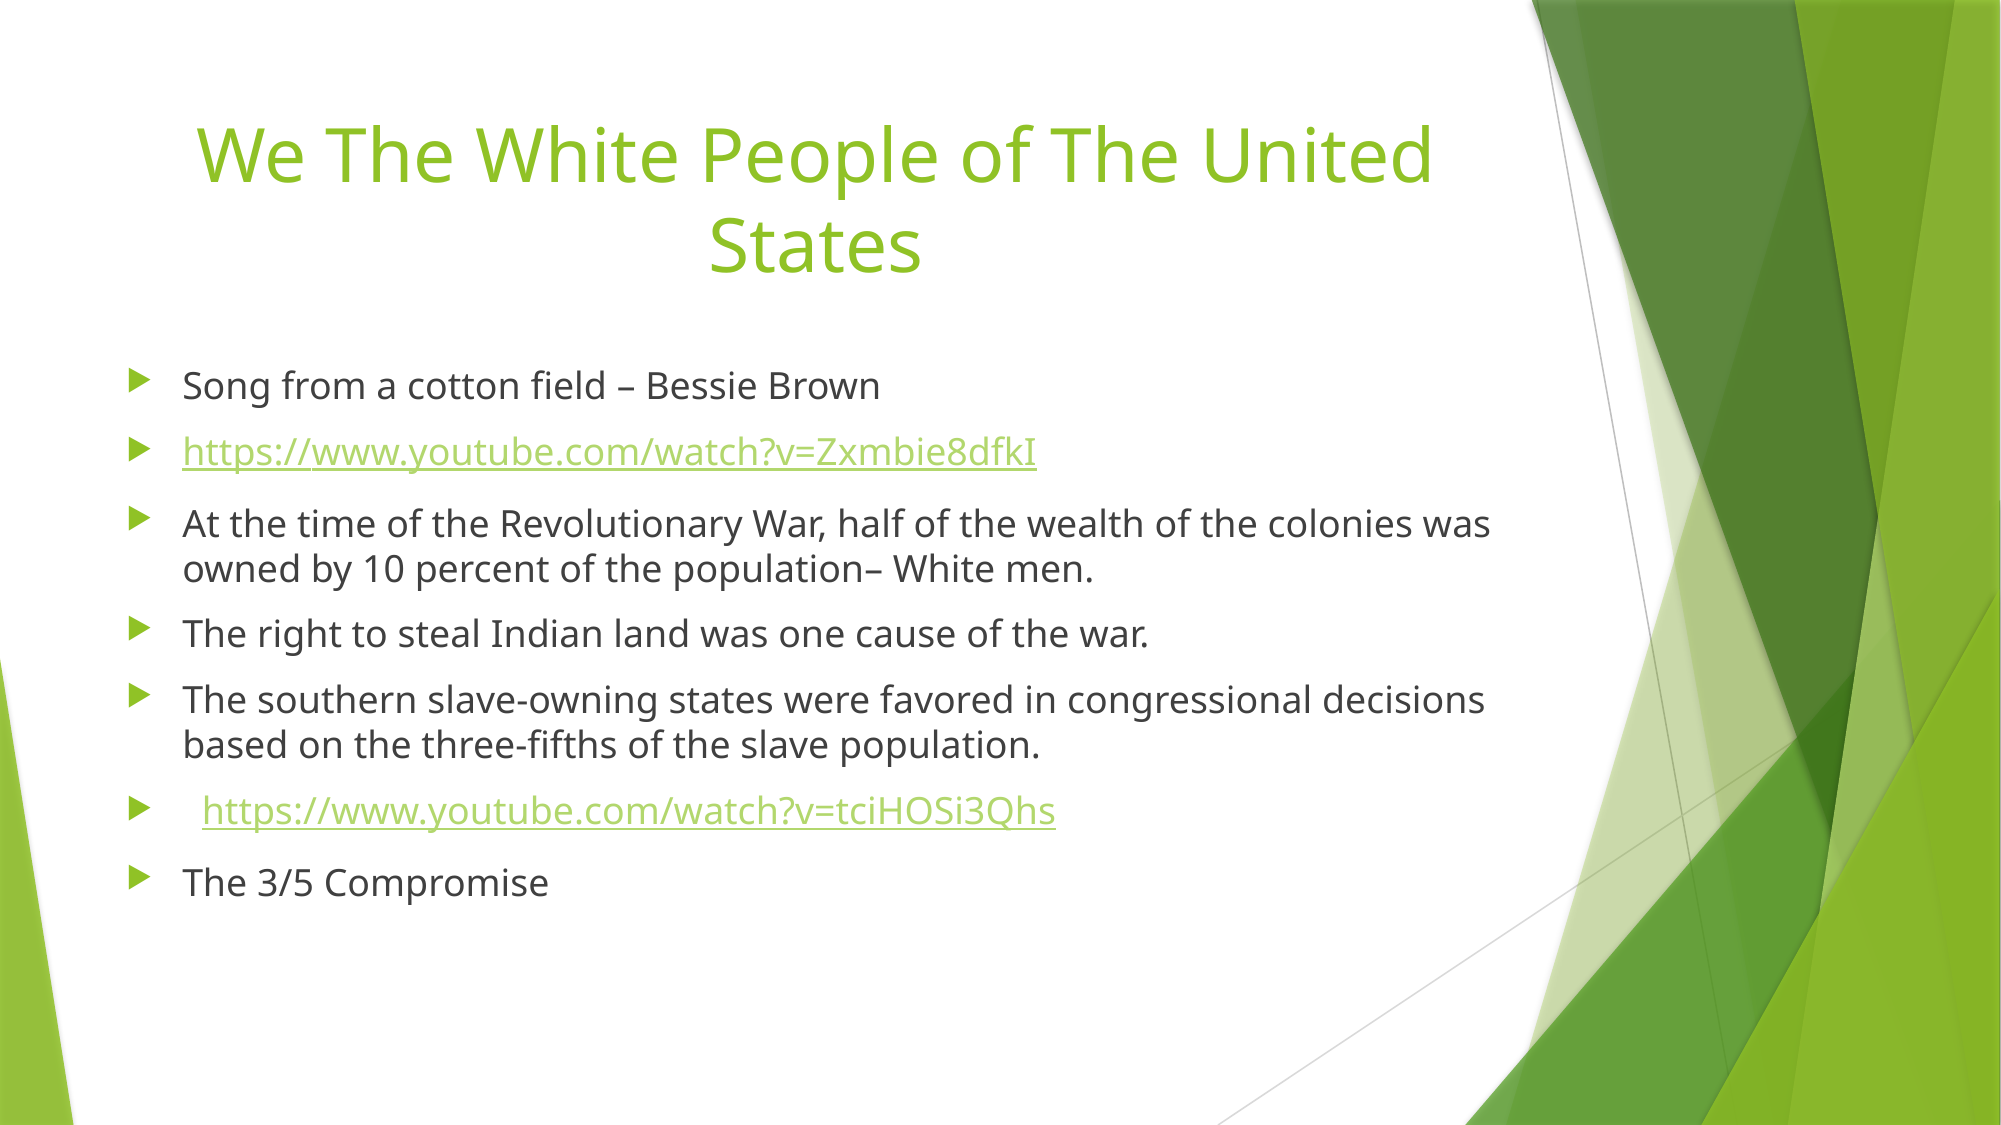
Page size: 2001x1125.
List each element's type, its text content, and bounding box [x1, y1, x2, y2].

title We The White People of The United States [111, 99, 1522, 317]
list Song from a cotton field – Bessie Brown https://www.youtube.com/watch?v=Zxmbie8dfkI At the time of the Revolutionary War, half of the wealth of the colonies was owned by 10 percent of the population– White men. The right to steal Indian land was one cause of the war. The southern slave-owning states were favored in congressional decisions based on the three-fifths of the slave population. https://www.youtube.com/watch?v=tciHOSi3Qhs The 3/5 Compromise [111, 354, 1522, 992]
